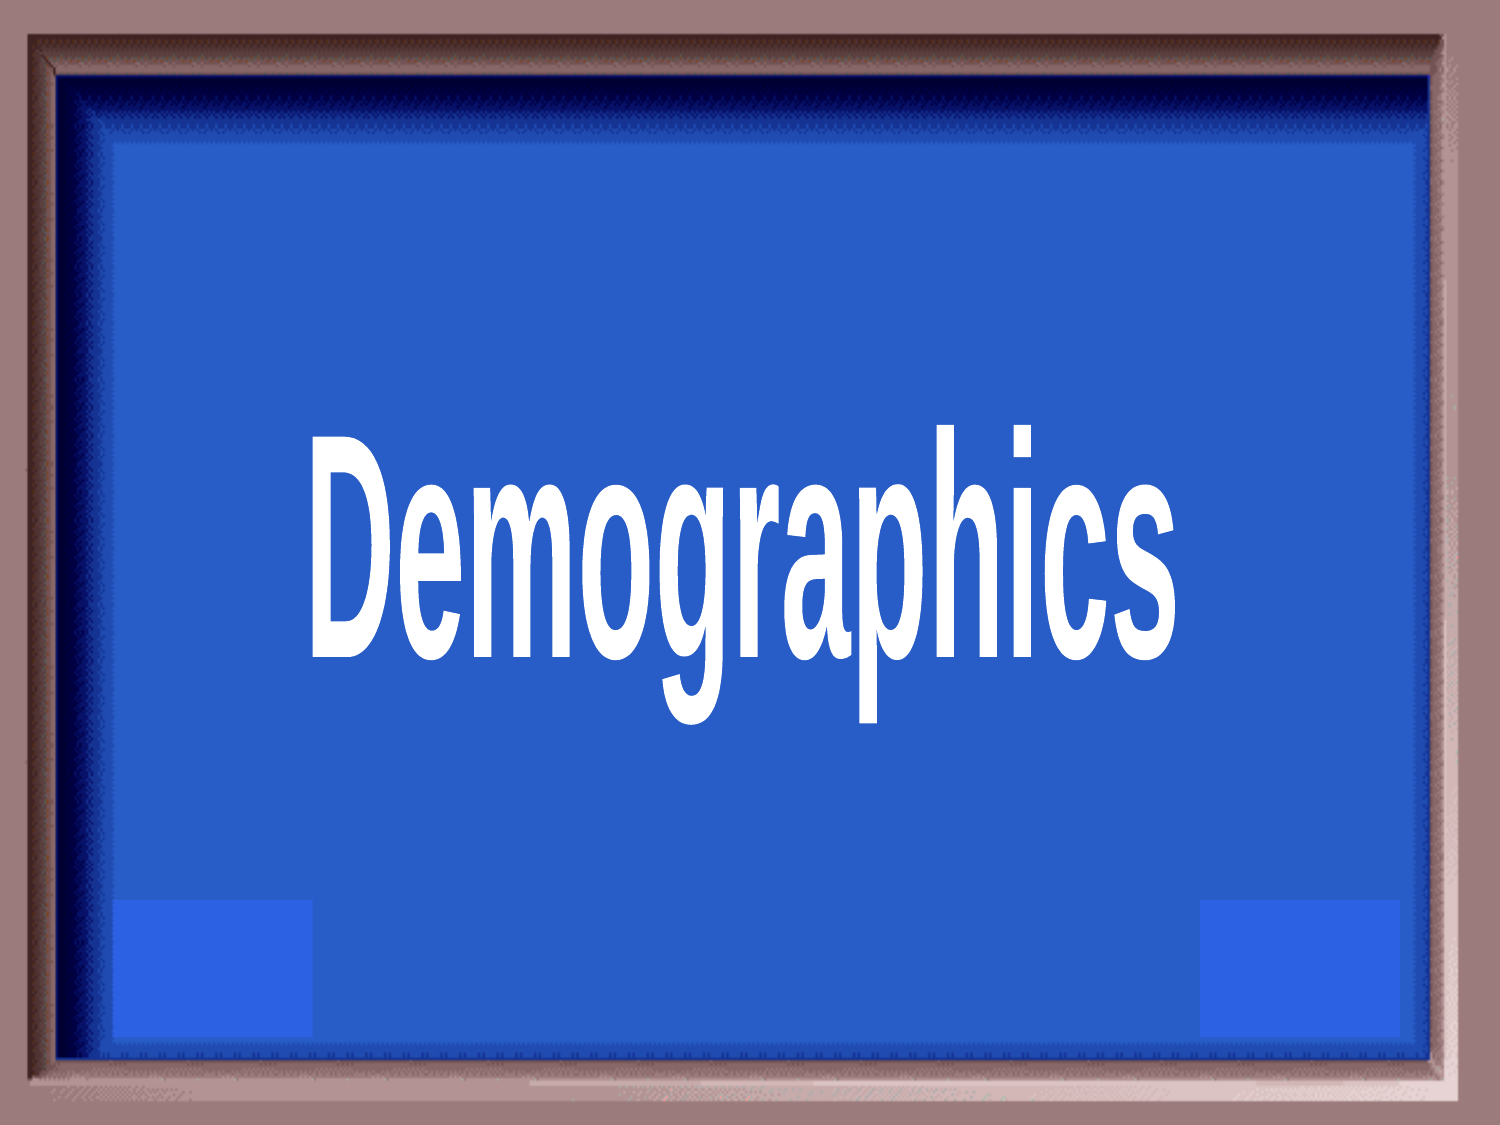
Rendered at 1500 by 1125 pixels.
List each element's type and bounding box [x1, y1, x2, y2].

text_box [112, 899, 313, 1038]
picture [0, 0, 1500, 1125]
text_box [1200, 899, 1401, 1038]
